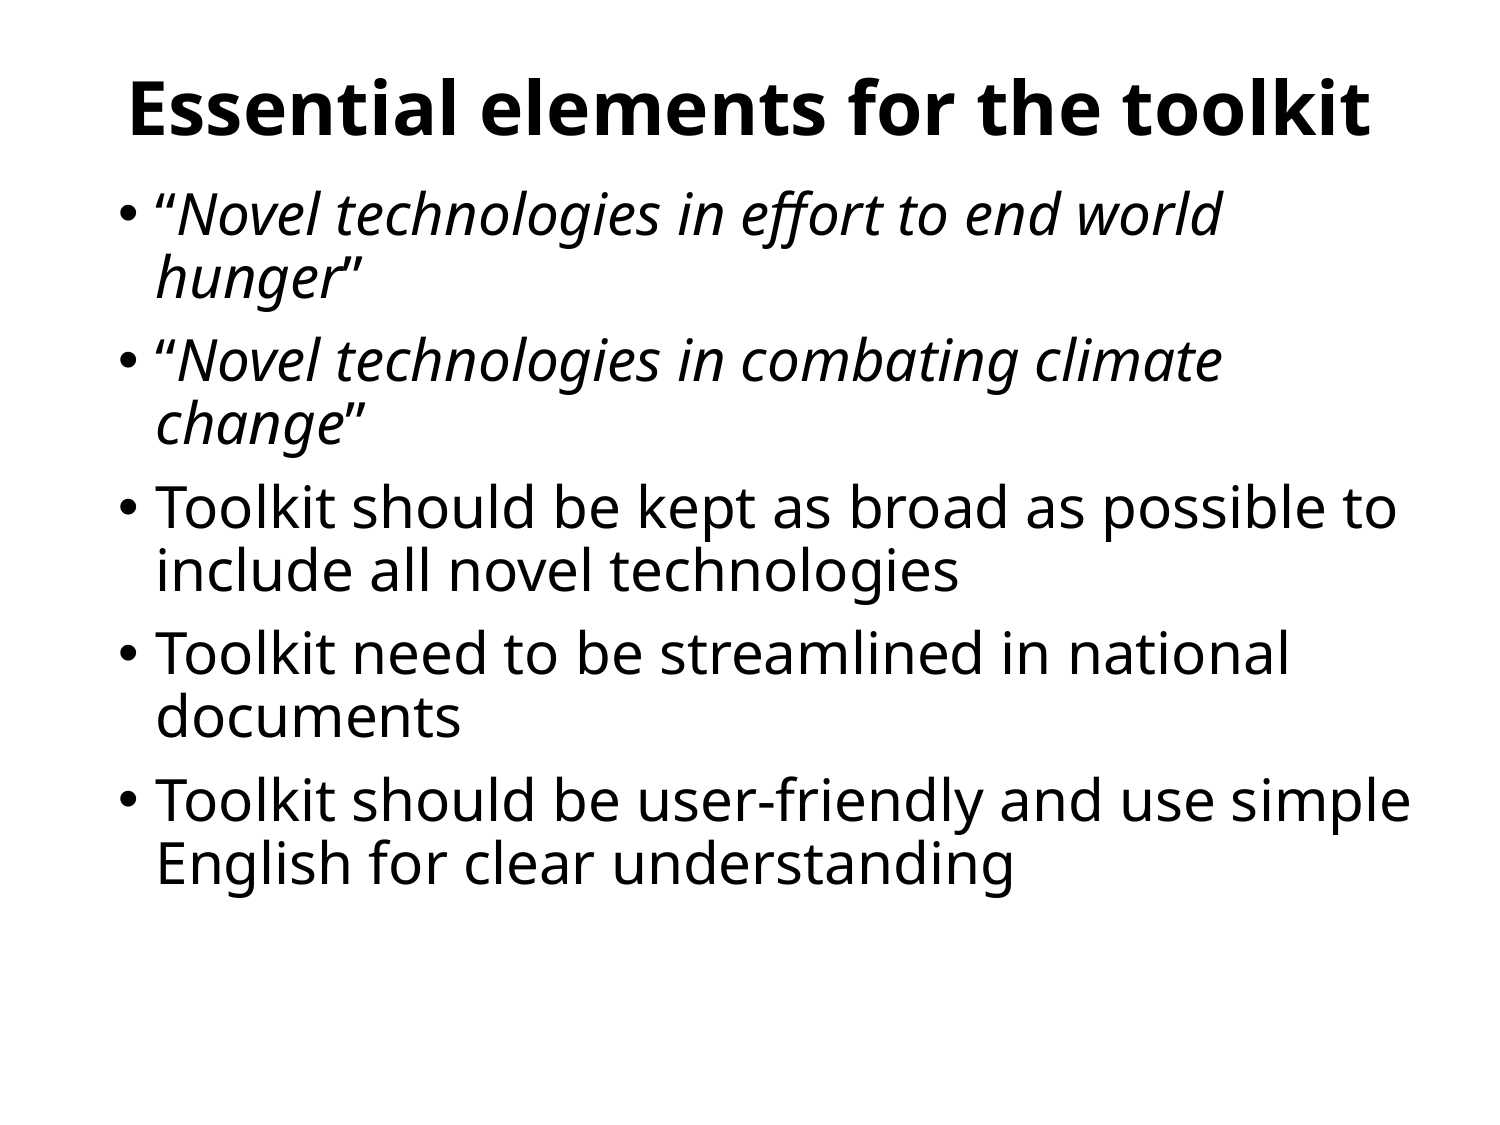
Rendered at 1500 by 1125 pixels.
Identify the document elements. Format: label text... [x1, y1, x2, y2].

list “Novel technologies in effort to end world hunger” “Novel technologies in combating climate change” Toolkit should be kept as broad as possible to include all novel technologies Toolkit need to be streamlined in national documents Toolkit should be user-friendly and use simple English for clear understanding [103, 177, 1462, 1086]
title Essential elements for the toolkit [103, 30, 1397, 177]
